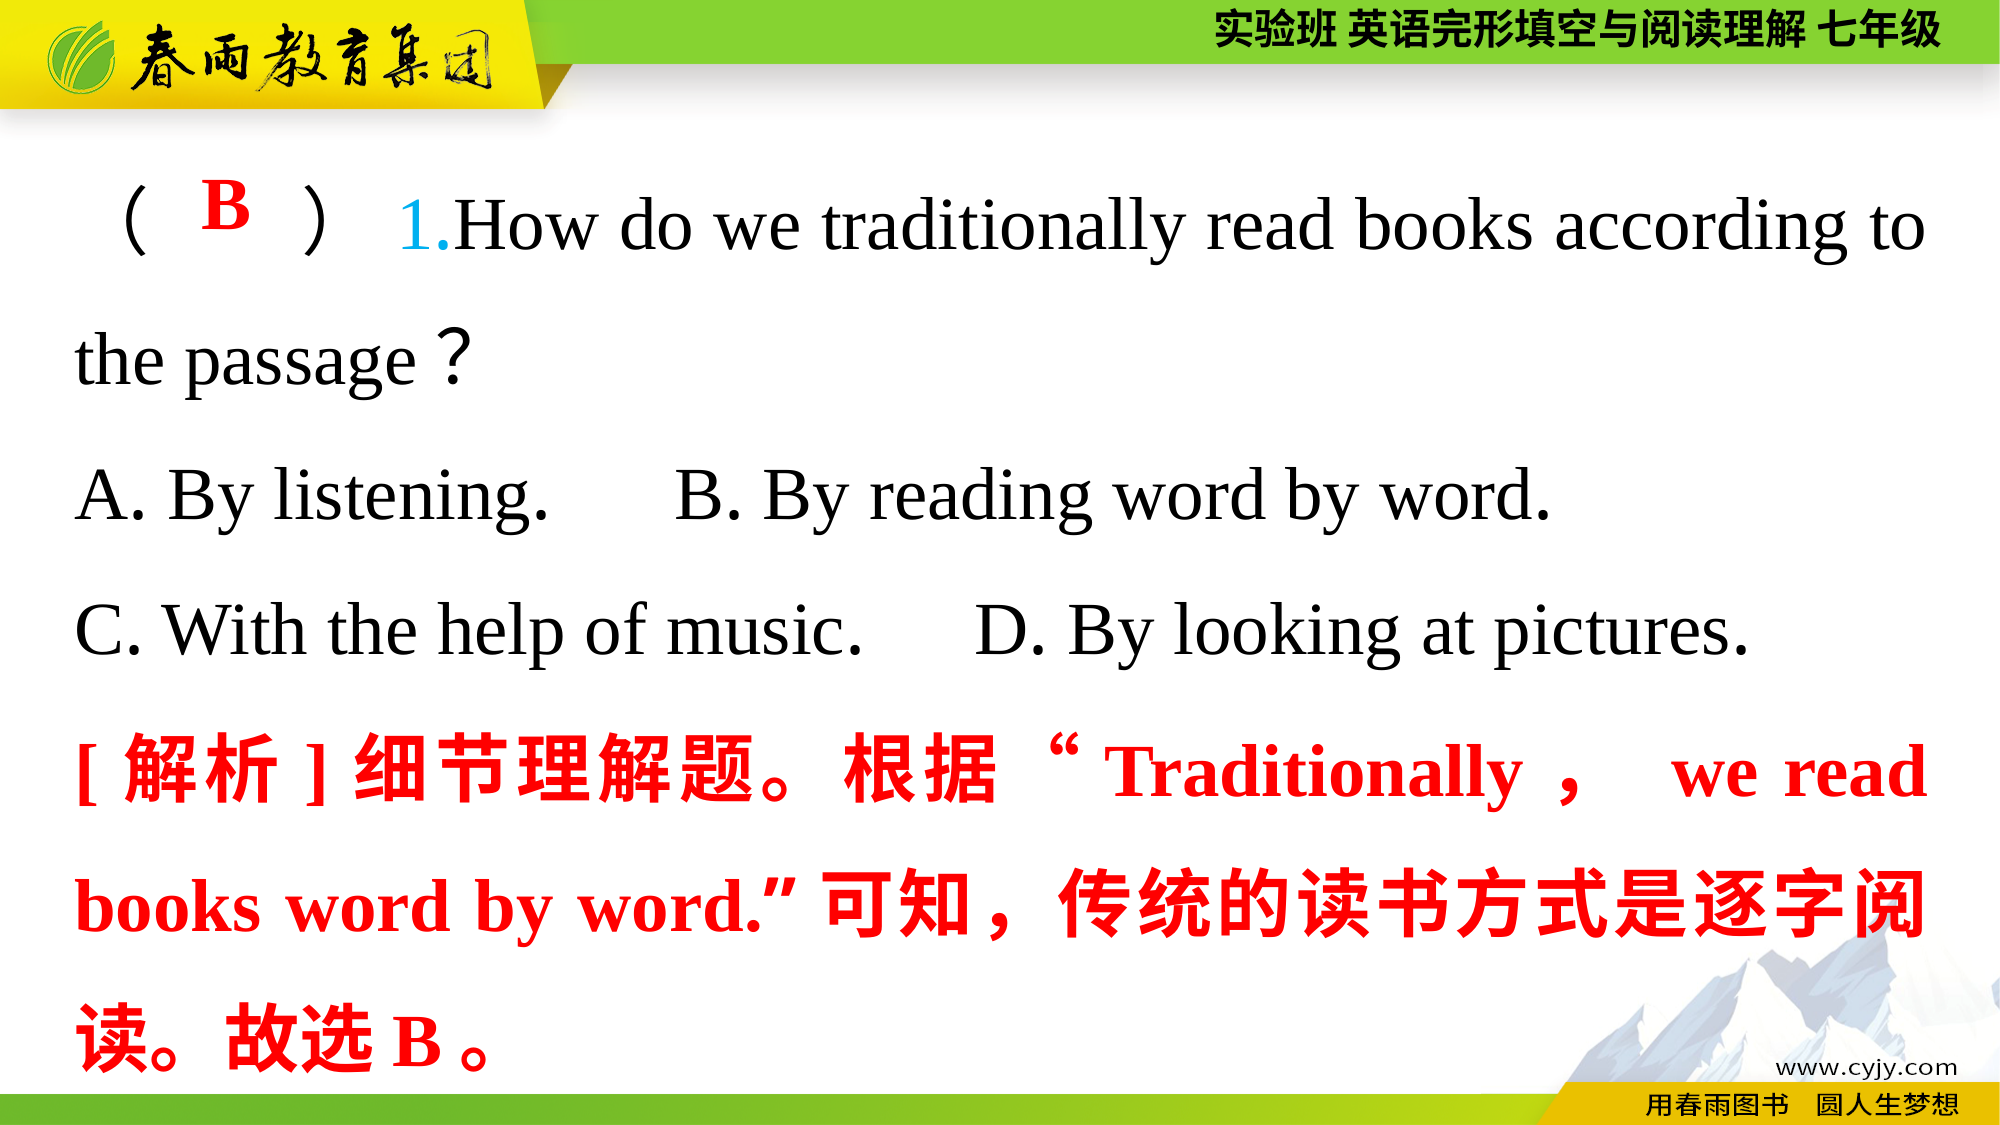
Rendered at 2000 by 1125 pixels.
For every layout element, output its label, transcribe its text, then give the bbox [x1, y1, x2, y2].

picture [0, 0, 2000, 1125]
text_box B [186, 146, 267, 252]
text_box [解析]细节理解题。根据“Traditionally， we read books word by word.”可知，传统的读书方式是逐字阅读。故选B。 [59, 668, 1944, 1089]
list （ ）1.How do we traditionally read books according to the passage？ A. By listening. B. By reading word by word. C. With the help of music. D. By looking at pictures. [59, 122, 1944, 668]
